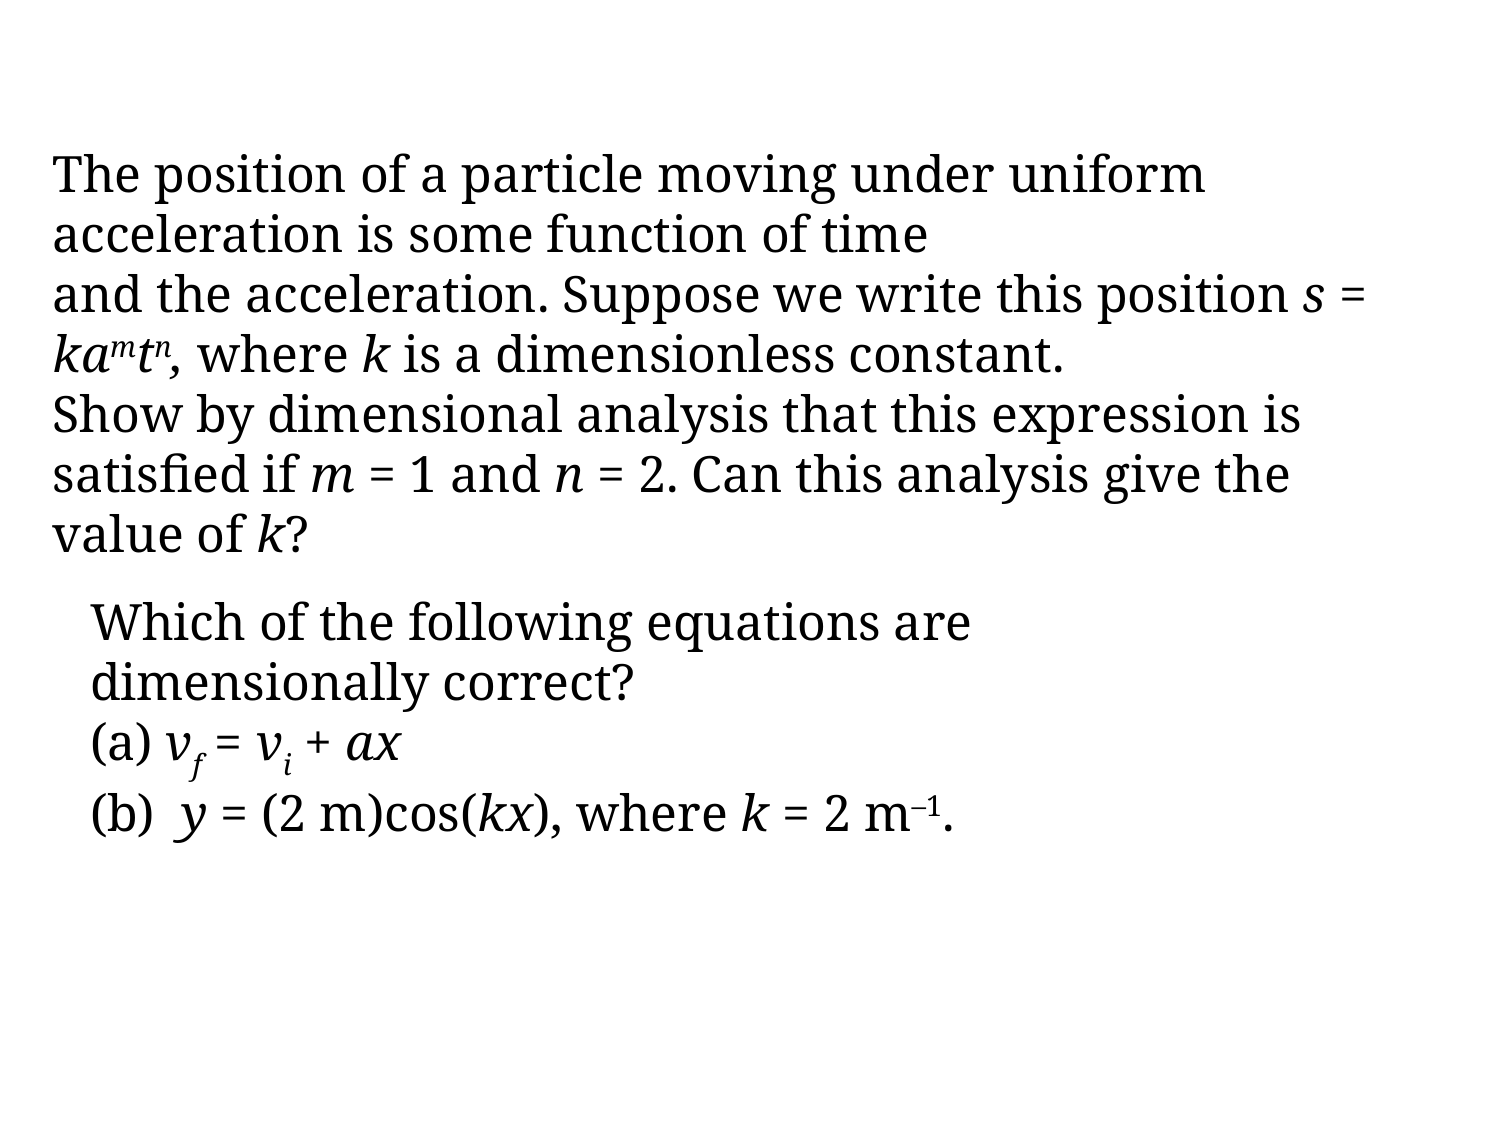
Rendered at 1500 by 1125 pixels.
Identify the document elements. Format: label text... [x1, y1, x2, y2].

text_box The position of a particle moving under uniform acceleration is some function of time and the acceleration. Suppose we write this position s = kamtn, where k is a dimensionless constant. Show by dimensional analysis that this expression is satisfied if m = 1 and n = 2. Can this analysis give the value of k? [37, 134, 1450, 615]
text_box Which of the following equations are dimensionally correct? (a) vf = vi + ax (b) y = (2 m)cos(kx), where k = 2 m–1. [75, 583, 1325, 849]
